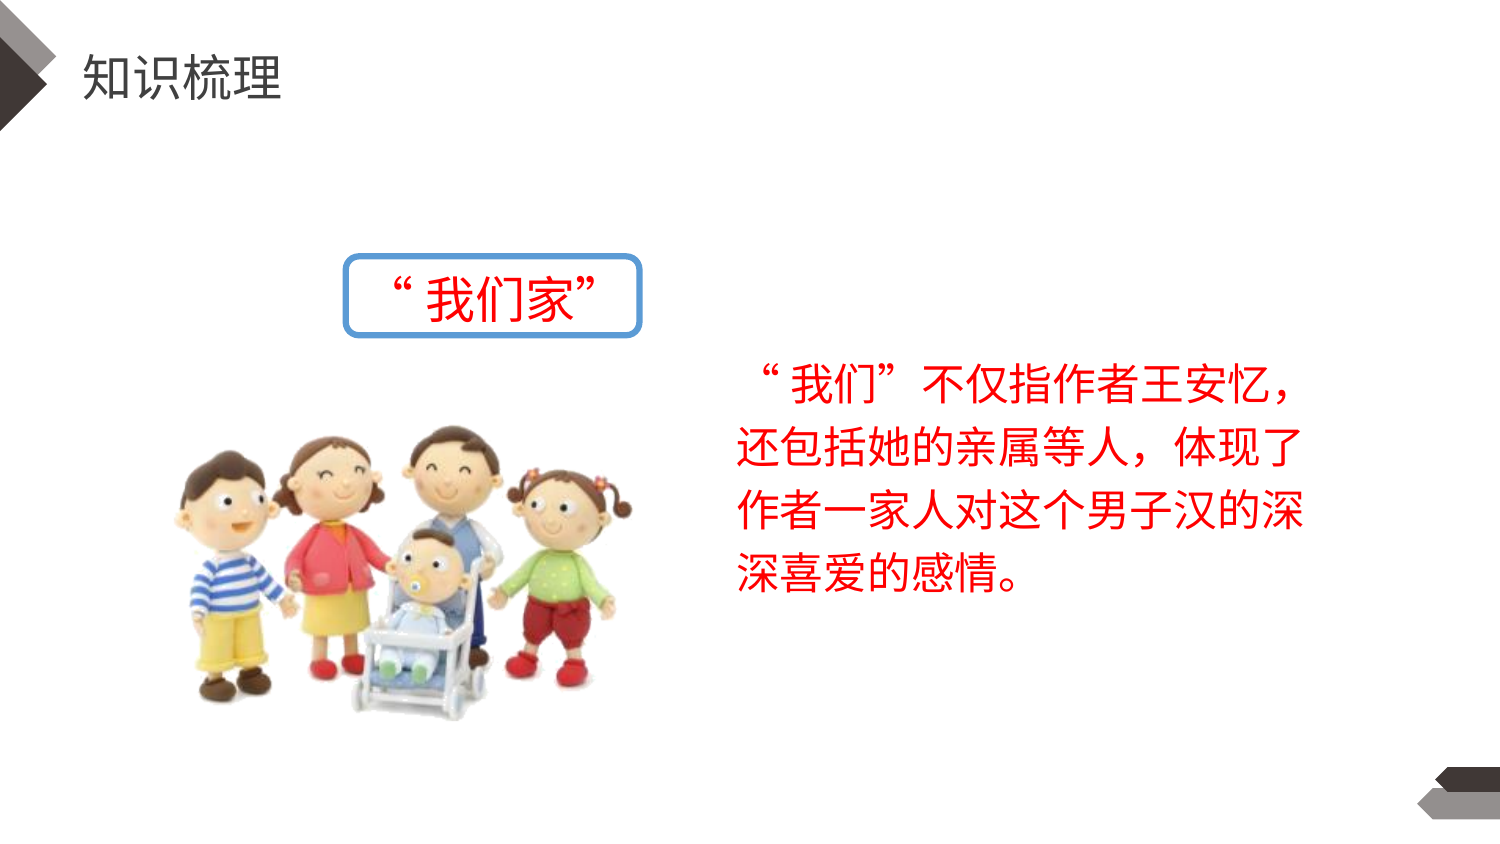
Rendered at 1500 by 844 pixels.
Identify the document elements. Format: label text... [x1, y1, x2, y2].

text_box “我们”不仅指作者王安忆，还包括她的亲属等人，体现了作者一家人对这个男子汉的深深喜爱的感情。 [724, 340, 1348, 604]
text_box 知识梳理 [71, 40, 579, 113]
picture [119, 420, 670, 731]
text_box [345, 256, 640, 338]
